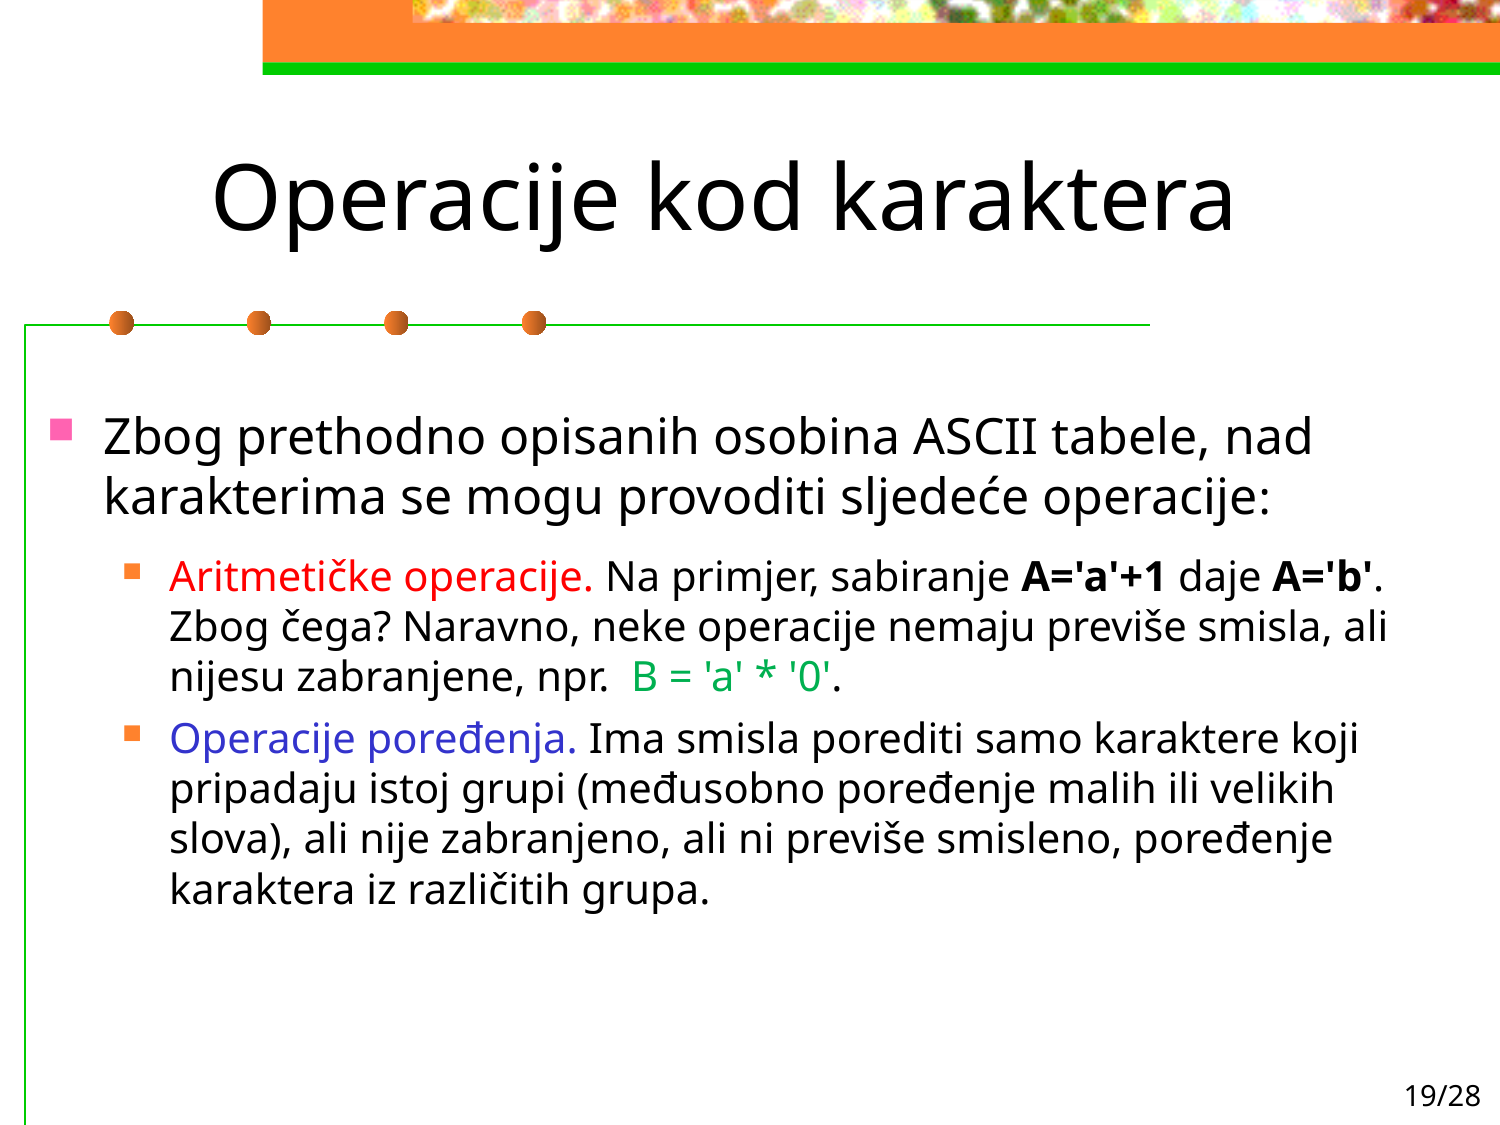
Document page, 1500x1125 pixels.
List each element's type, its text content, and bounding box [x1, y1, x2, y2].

title Operacije kod karaktera [87, 99, 1363, 288]
picture [412, 0, 1500, 23]
list Zbog prethodno opisanih osobina ASCII tabele, nad karakterima se mogu provoditi sljedeće operacije: Aritmetičke operacije. Na primjer, sabiranje A='a'+1 daje A='b'. Zbog čega? Naravno, neke operacije nemaju previše smisla, ali nijesu zabranjene, npr. B = 'a' * '0'. Operacije poređenja. Ima smisla porediti samo karaktere koji pripadaju istoj grupi (međusobno poređenje malih ili velikih slova), ali nije zabranjeno, ali ni previše smisleno, poređenje karaktera iz različitih grupa. [41, 397, 1447, 1012]
slide_number 19/28 [1364, 1049, 1497, 1125]
